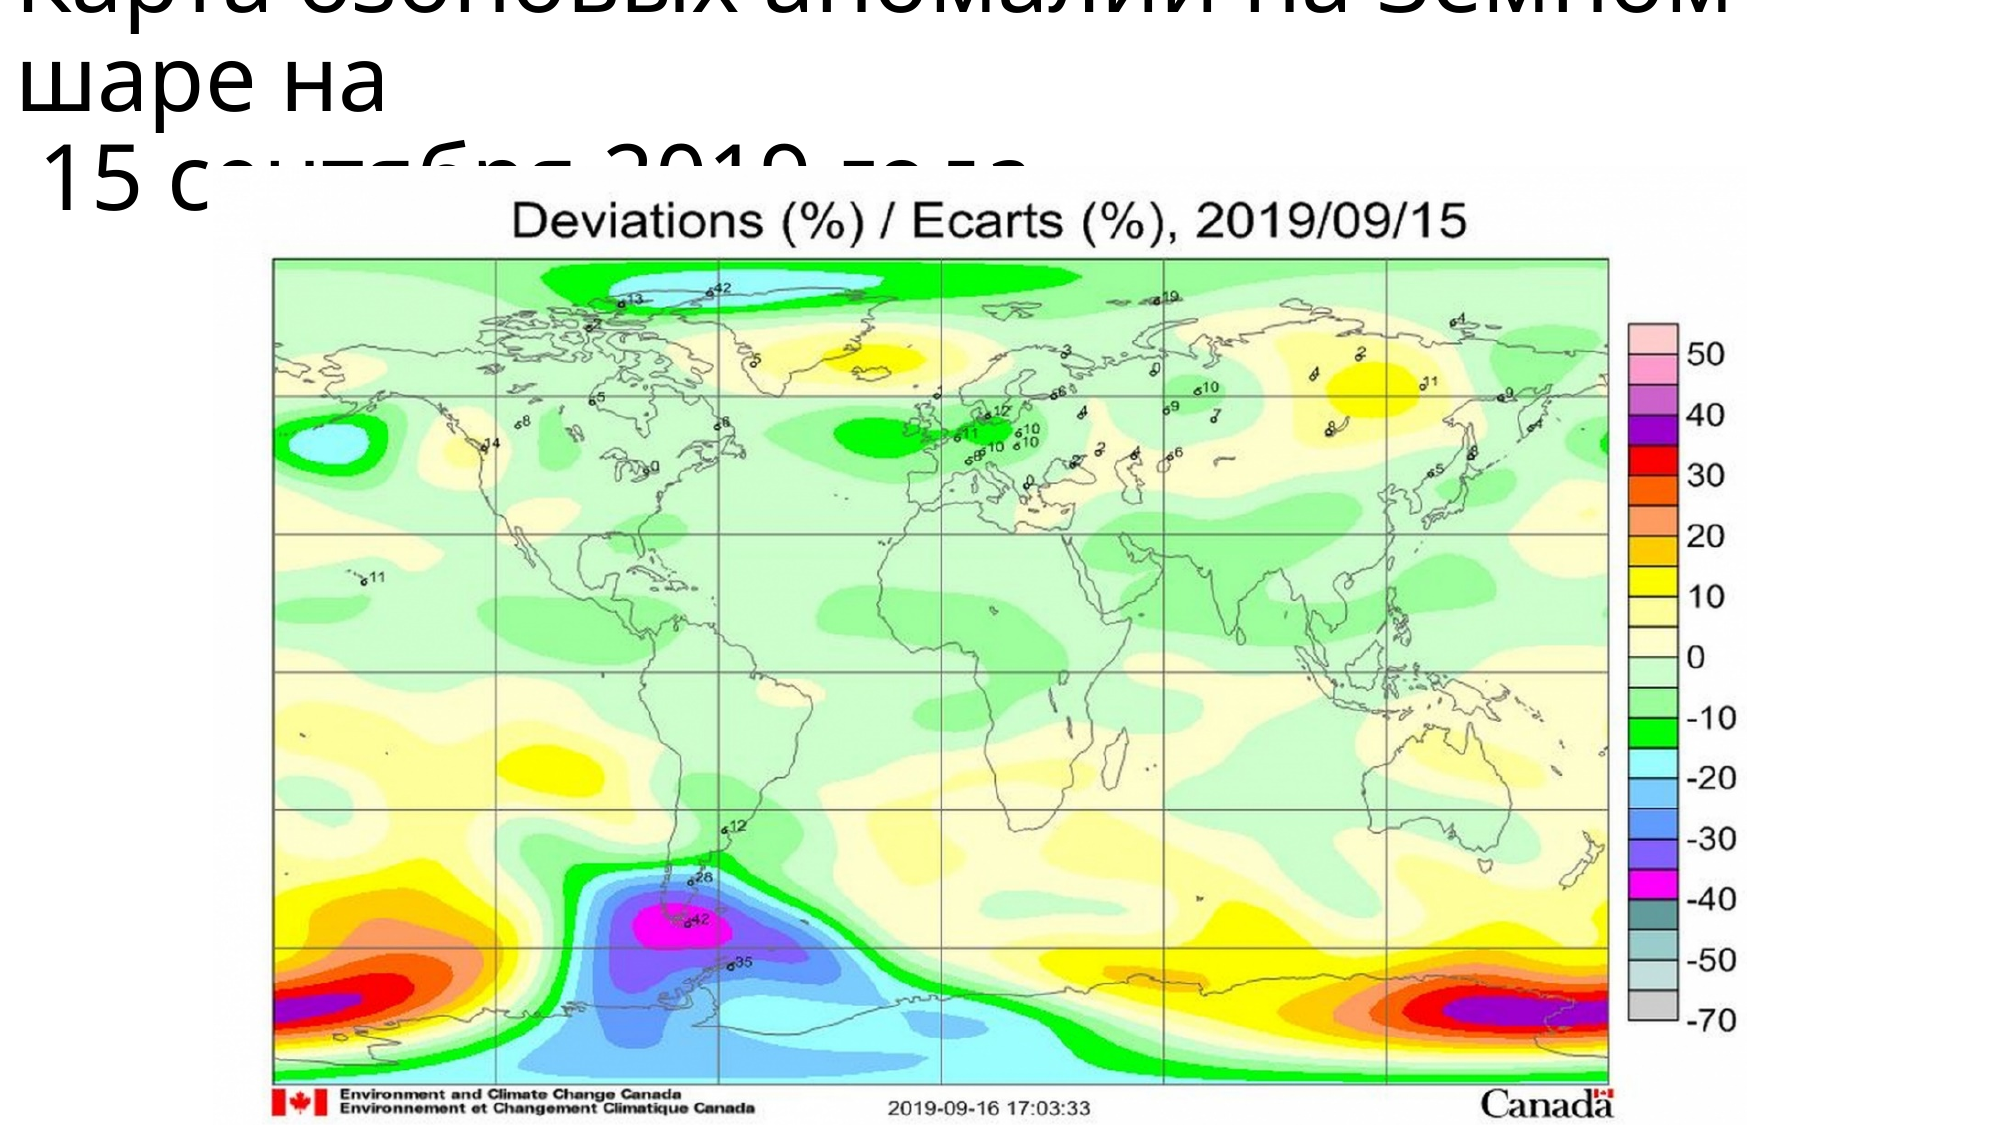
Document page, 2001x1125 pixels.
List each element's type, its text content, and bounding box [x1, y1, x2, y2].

title Карта озоновых аномалий на Земном шаре на 15 сентября 2019 года [0, 0, 2000, 191]
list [213, 166, 1747, 1125]
